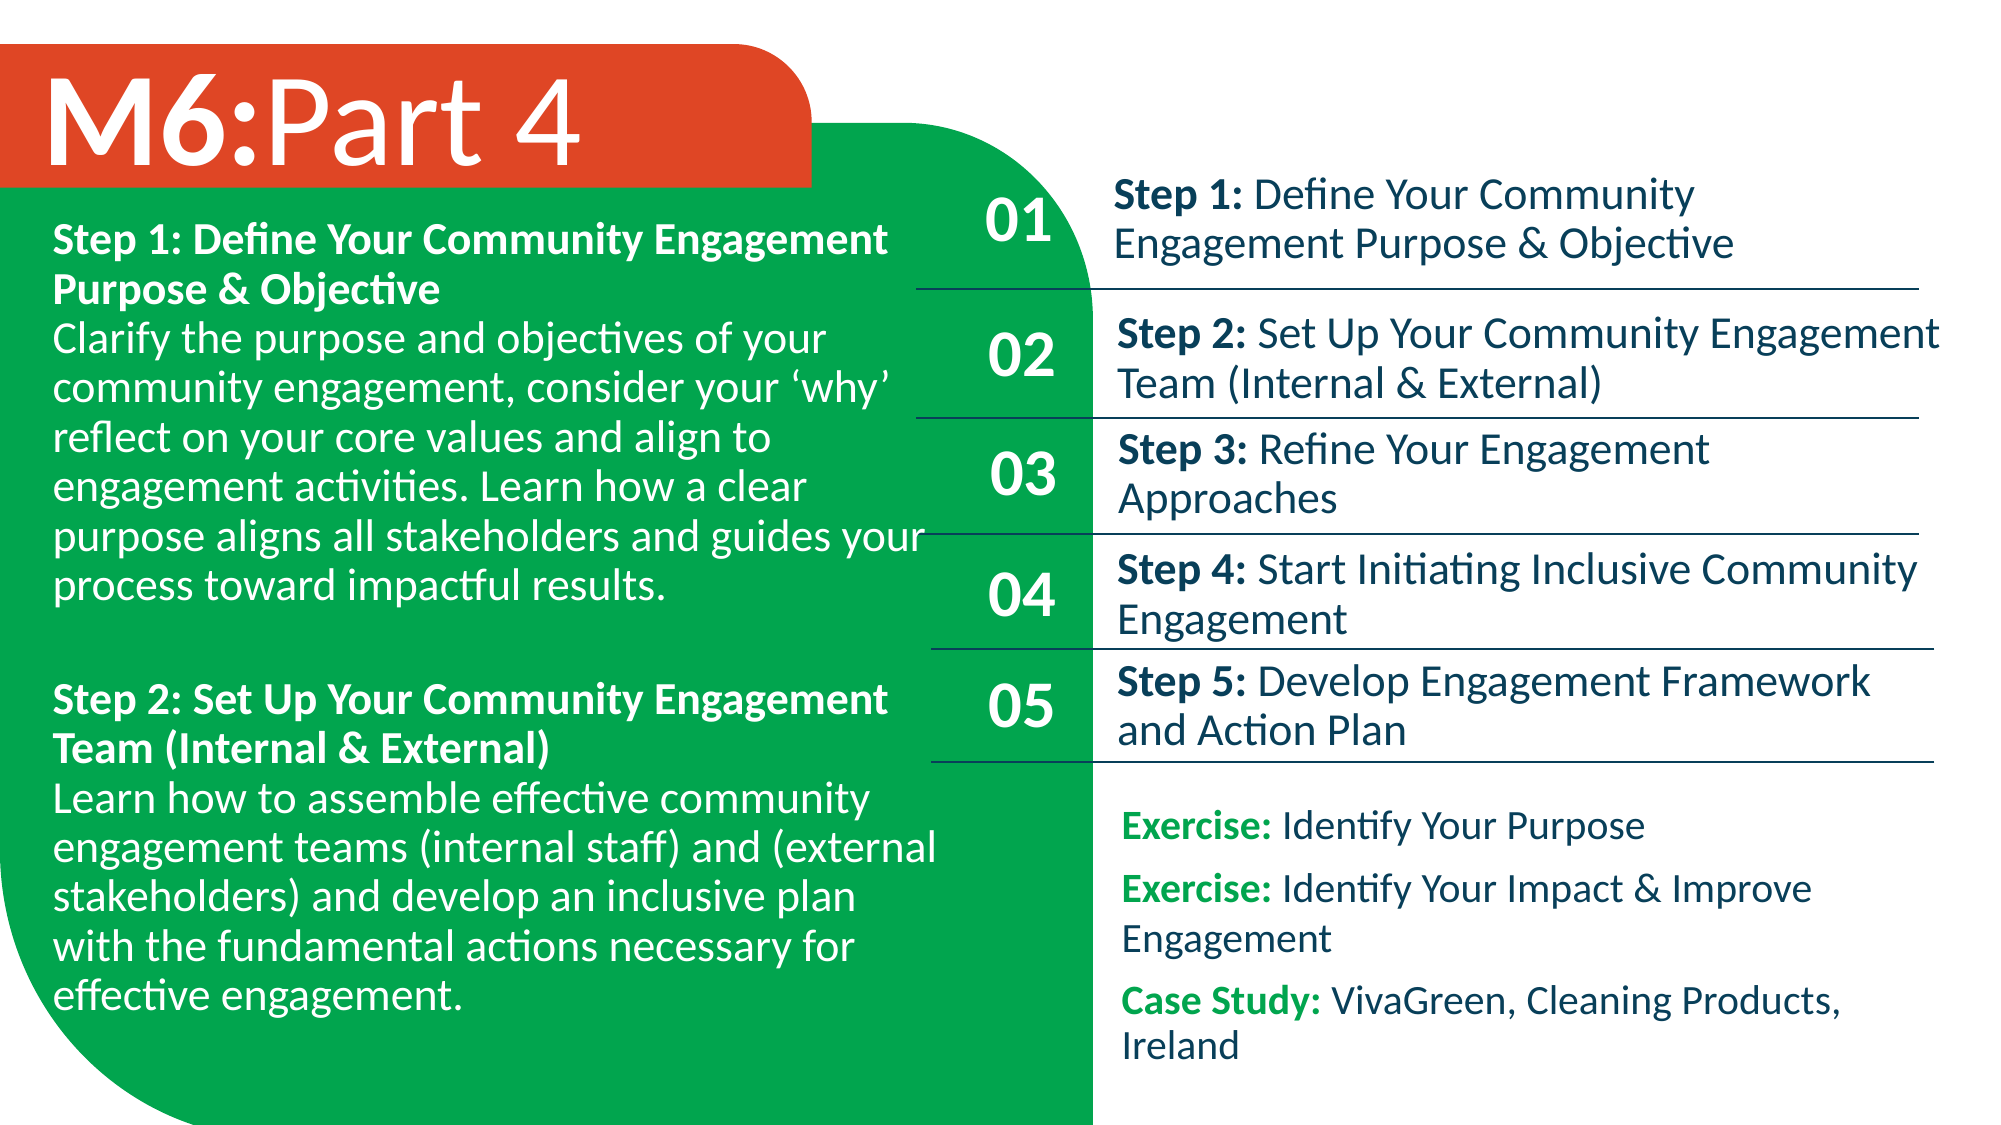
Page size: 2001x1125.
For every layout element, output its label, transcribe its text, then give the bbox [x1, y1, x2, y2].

list Step 1: Define Your Community Engagement Purpose & Objective Clarify the purpose and objectives of your community engagement, consider your ‘why’ reflect on your core values and align to engagement activities. Learn how a clear purpose aligns all stakeholders and guides your process toward impactful results. Step 2: Set Up Your Community Engagement Team (Internal & External) Learn how to assemble effective community engagement teams (internal staff) and (external stakeholders) and develop an inclusive plan with the fundamental actions necessary for effective engagement. [37, 207, 953, 1108]
text_box Step 4: Start Initiating Inclusive Community Engagement [1102, 538, 1934, 649]
list 02 [965, 298, 1081, 412]
text_box M6:Part 4 [28, 74, 716, 170]
text_box Step 5: Develop Engagement Framework and Action Plan [1102, 650, 1934, 762]
text_box 05 [965, 650, 1081, 762]
list 03 [966, 419, 1082, 531]
list 01 [961, 162, 1077, 276]
text_box Exercise: Identify Your Purpose [1106, 766, 1938, 854]
text_box Case Study: VivaGreen, Cleaning Products, Ireland [1106, 968, 1863, 1081]
text_box Exercise: Identify Your Impact & Improve Engagement [1106, 854, 1938, 968]
list Step 1: Define Your Community Engagement Purpose & Objective [1098, 162, 1832, 276]
list Step 2: Set Up Your Community Engagement Team (Internal & External) [1102, 302, 1966, 416]
list Step 3: Refine Your Engagement Approaches [1103, 417, 1935, 531]
text_box 04 [965, 538, 1081, 649]
